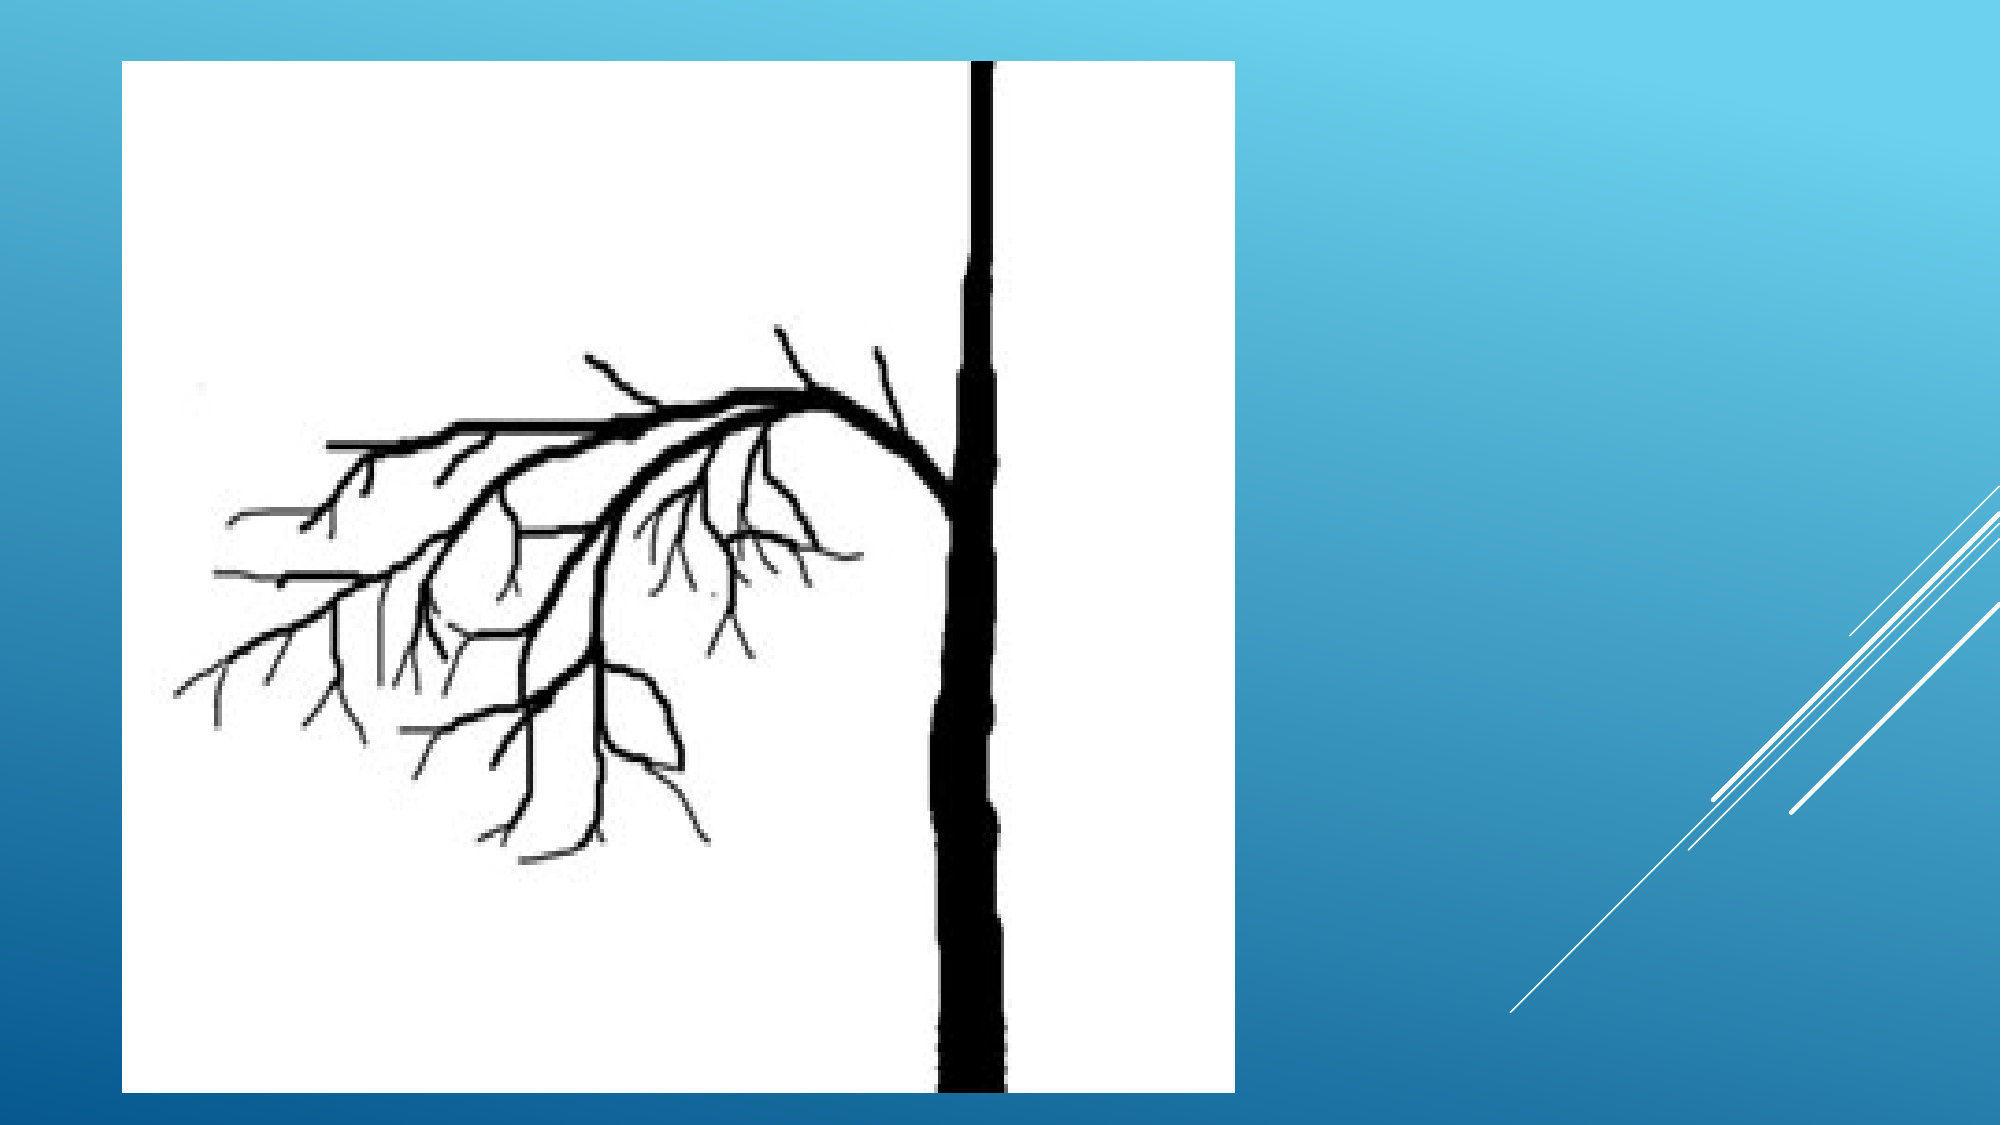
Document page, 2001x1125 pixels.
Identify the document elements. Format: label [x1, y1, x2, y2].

picture [122, 60, 1235, 1093]
